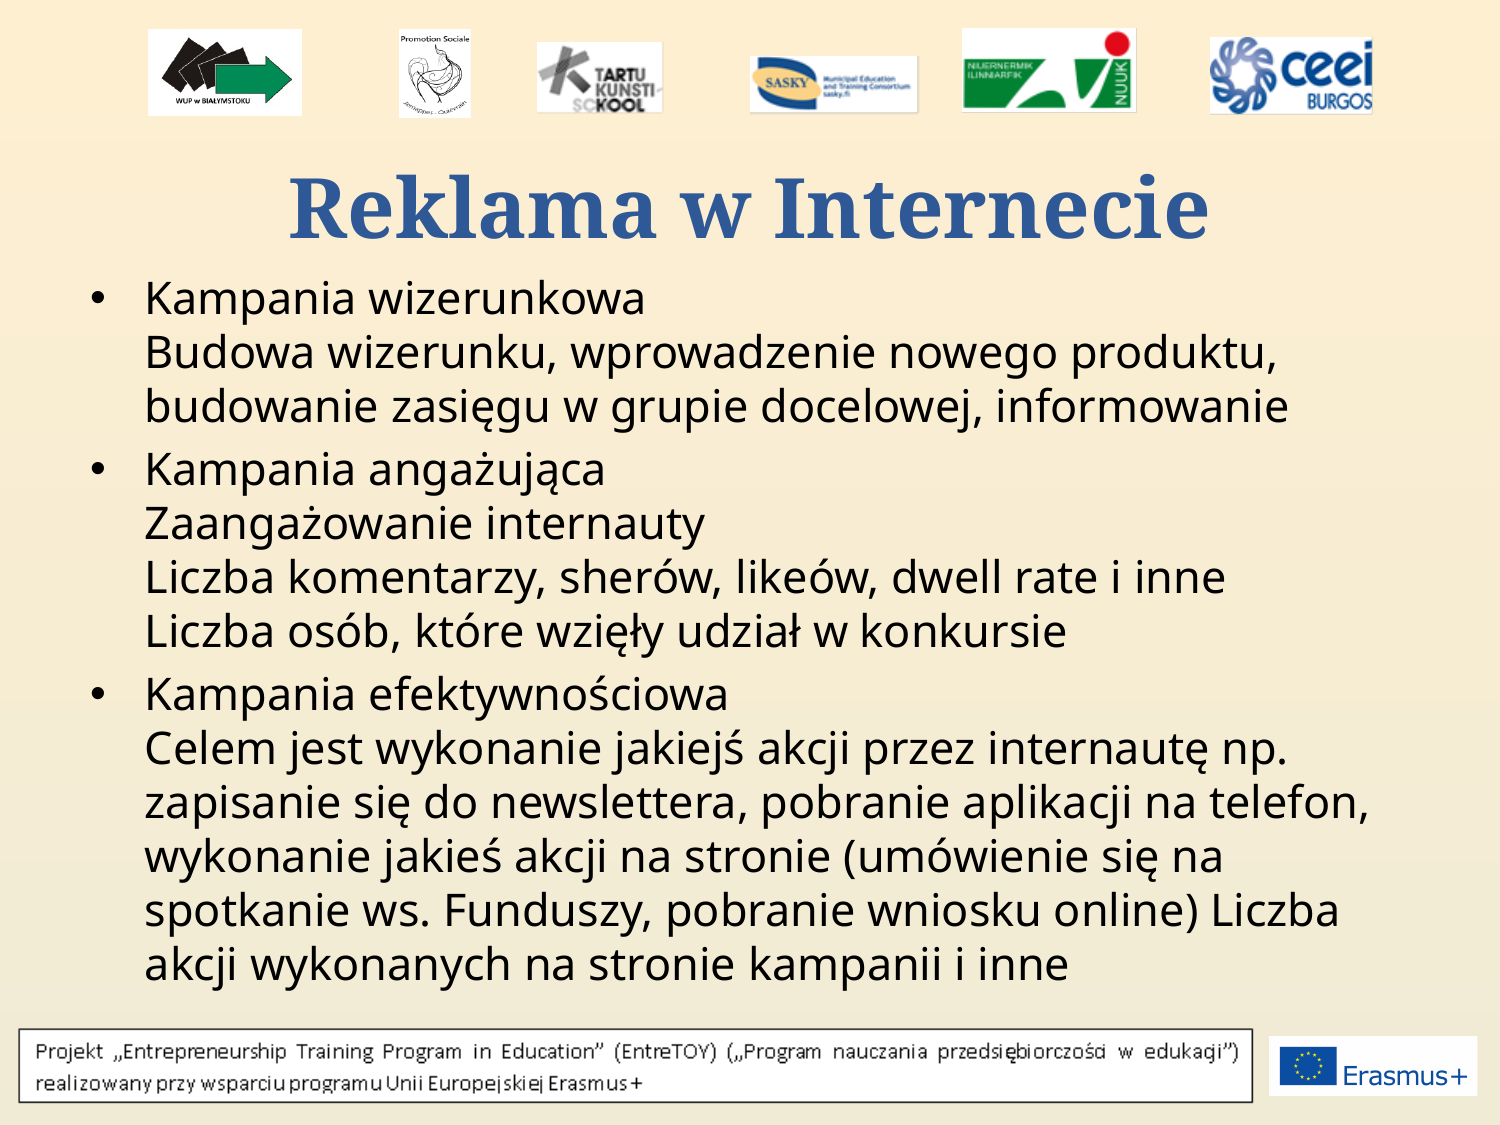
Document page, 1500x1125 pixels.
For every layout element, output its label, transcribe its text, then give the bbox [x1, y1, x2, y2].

picture [750, 56, 921, 116]
picture [17, 1027, 1255, 1105]
picture [1210, 37, 1374, 116]
picture [537, 42, 668, 118]
picture [399, 29, 471, 118]
picture [148, 29, 302, 116]
picture [962, 28, 1140, 116]
list Kampania wizerunkowa Budowa wizerunku, wprowadzenie nowego produktu, budowanie zasięgu w grupie docelowej, informowanie Kampania angażująca Zaangażowanie internauty Liczba komentarzy, sherów, likeów, dwell rate i inne Liczba osób, które wzięły udział w konkursie Kampania efektywnościowa Celem jest wykonanie jakiejś akcji przez internautę np. zapisanie się do newslettera, pobranie aplikacji na telefon, wykonanie jakieś akcji na stronie (umówienie się na spotkanie ws. Funduszy, pobranie wniosku online) Liczba akcji wykonanych na stronie kampanii i inne [75, 262, 1425, 1005]
title Reklama w Internecie [75, 125, 1425, 262]
